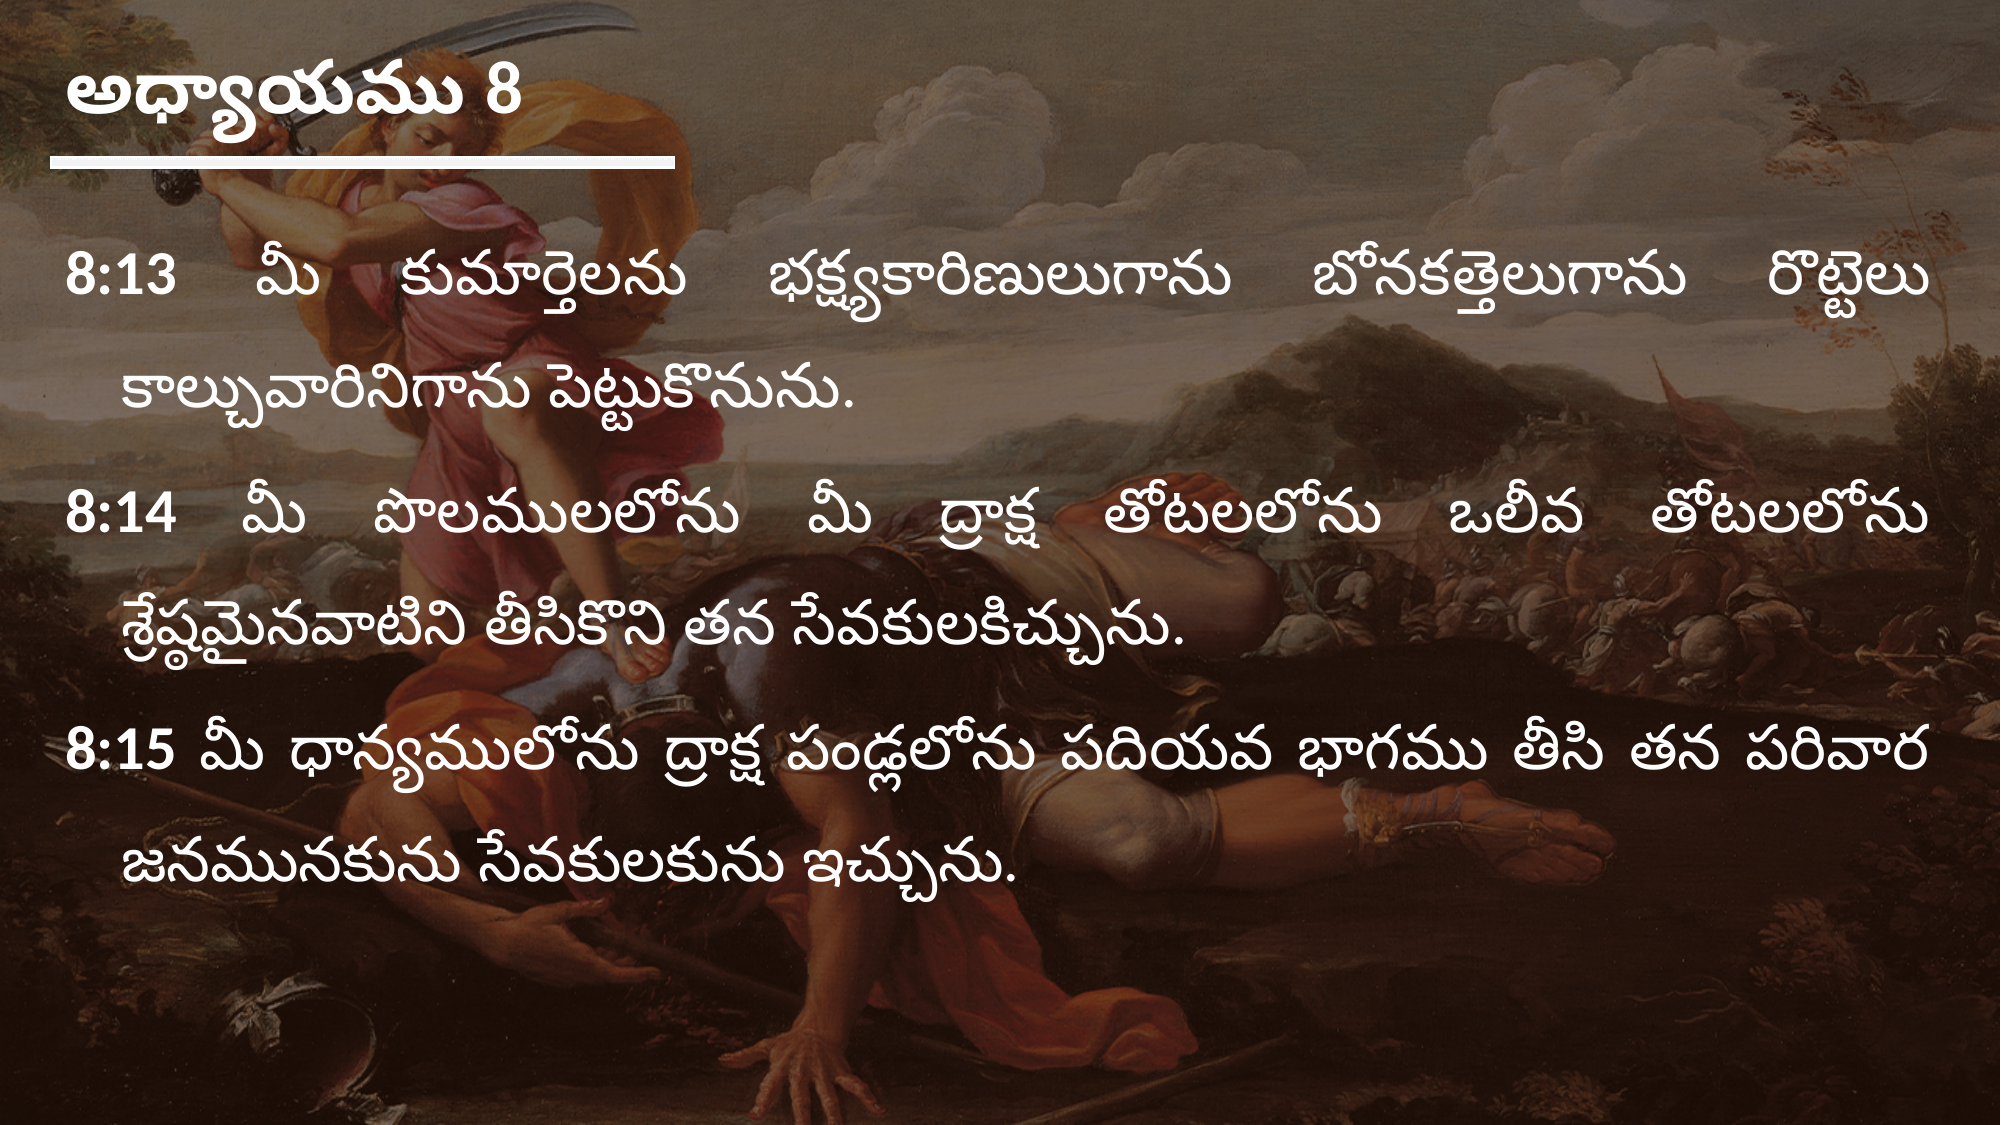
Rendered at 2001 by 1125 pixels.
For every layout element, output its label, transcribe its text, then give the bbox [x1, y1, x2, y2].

picture [0, 0, 2000, 1125]
title అధ్యాయము 8 [50, 0, 1925, 167]
list 8:13 మీ కుమార్తెలను భక్ష్యకారిణులుగాను బోనకత్తెలుగాను రొట్టెలు కాల్చువారినిగాను పెట్టుకొనును. 8:14 మీ పొలములలోను మీ ద్రాక్ష తోటలలోను ఒలీవ తోటలలోను శ్రేష్ఠమైనవాటిని తీసికొని తన సేవకులకిచ్చును. 8:15 మీ ధాన్యములోను ద్రాక్ష పండ్లలోను పదియవ భాగము తీసి తన పరివార జనమునకును సేవకులకును ఇచ్చును. [50, 187, 1946, 1063]
